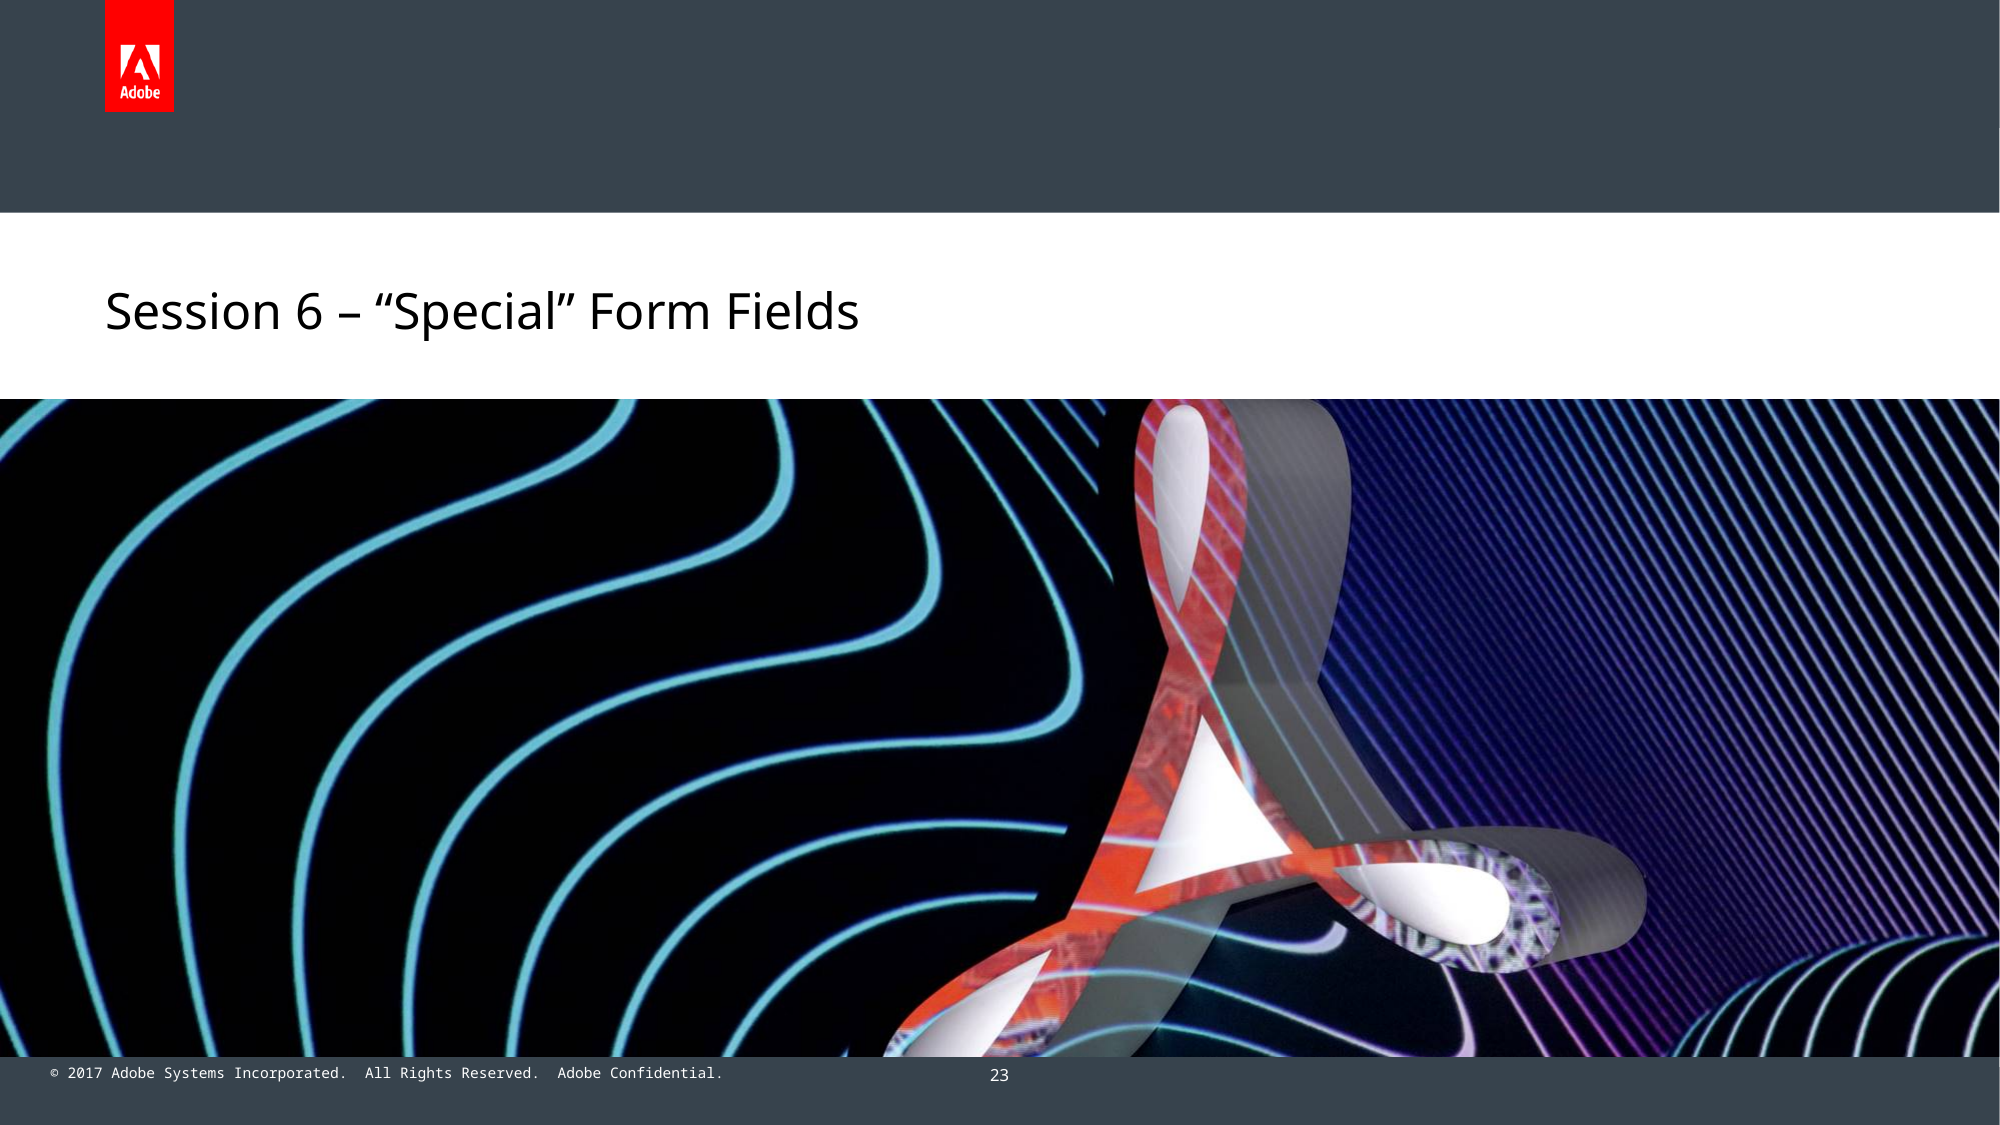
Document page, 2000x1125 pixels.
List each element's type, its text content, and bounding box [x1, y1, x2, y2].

picture [0, 399, 2000, 1057]
picture [105, 0, 174, 112]
title Session 6 – “Special” Form Fields [105, 278, 1897, 340]
slide_number 23 [916, 1062, 1083, 1091]
